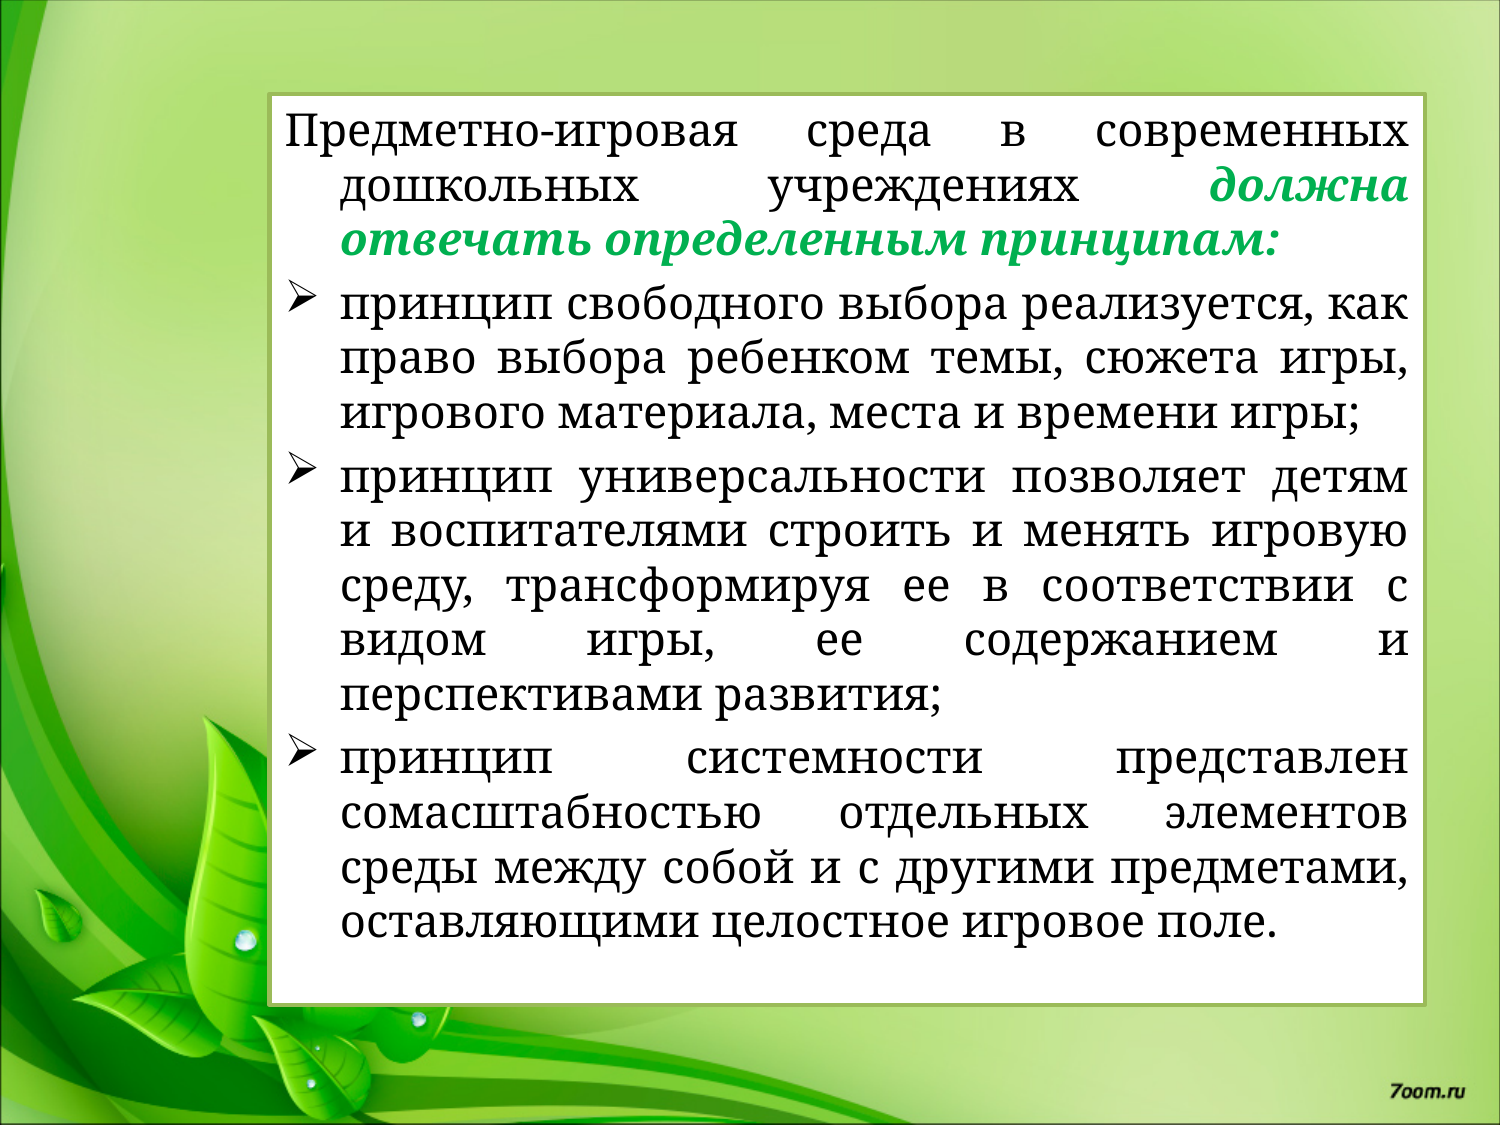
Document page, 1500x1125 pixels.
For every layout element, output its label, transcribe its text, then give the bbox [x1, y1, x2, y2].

picture [0, 0, 1500, 1125]
list Предметно-игровая среда в современных дошкольных учреждениях должна отвечать определенным принципам: принцип свободного выбора реализуется, как право выбора ребенком темы, сюжета игры, игрового материала, места и времени игры; принцип универсальности позволяет детям и воспитателями строить и менять игровую среду, трансформируя ее в соответствии с видом игры, ее содержанием и перспективами развития; принцип системности представлен сомасштабностью отдельных элементов среды между собой и с другими предметами, оставляющими целостное игровое поле. [267, 92, 1427, 1007]
